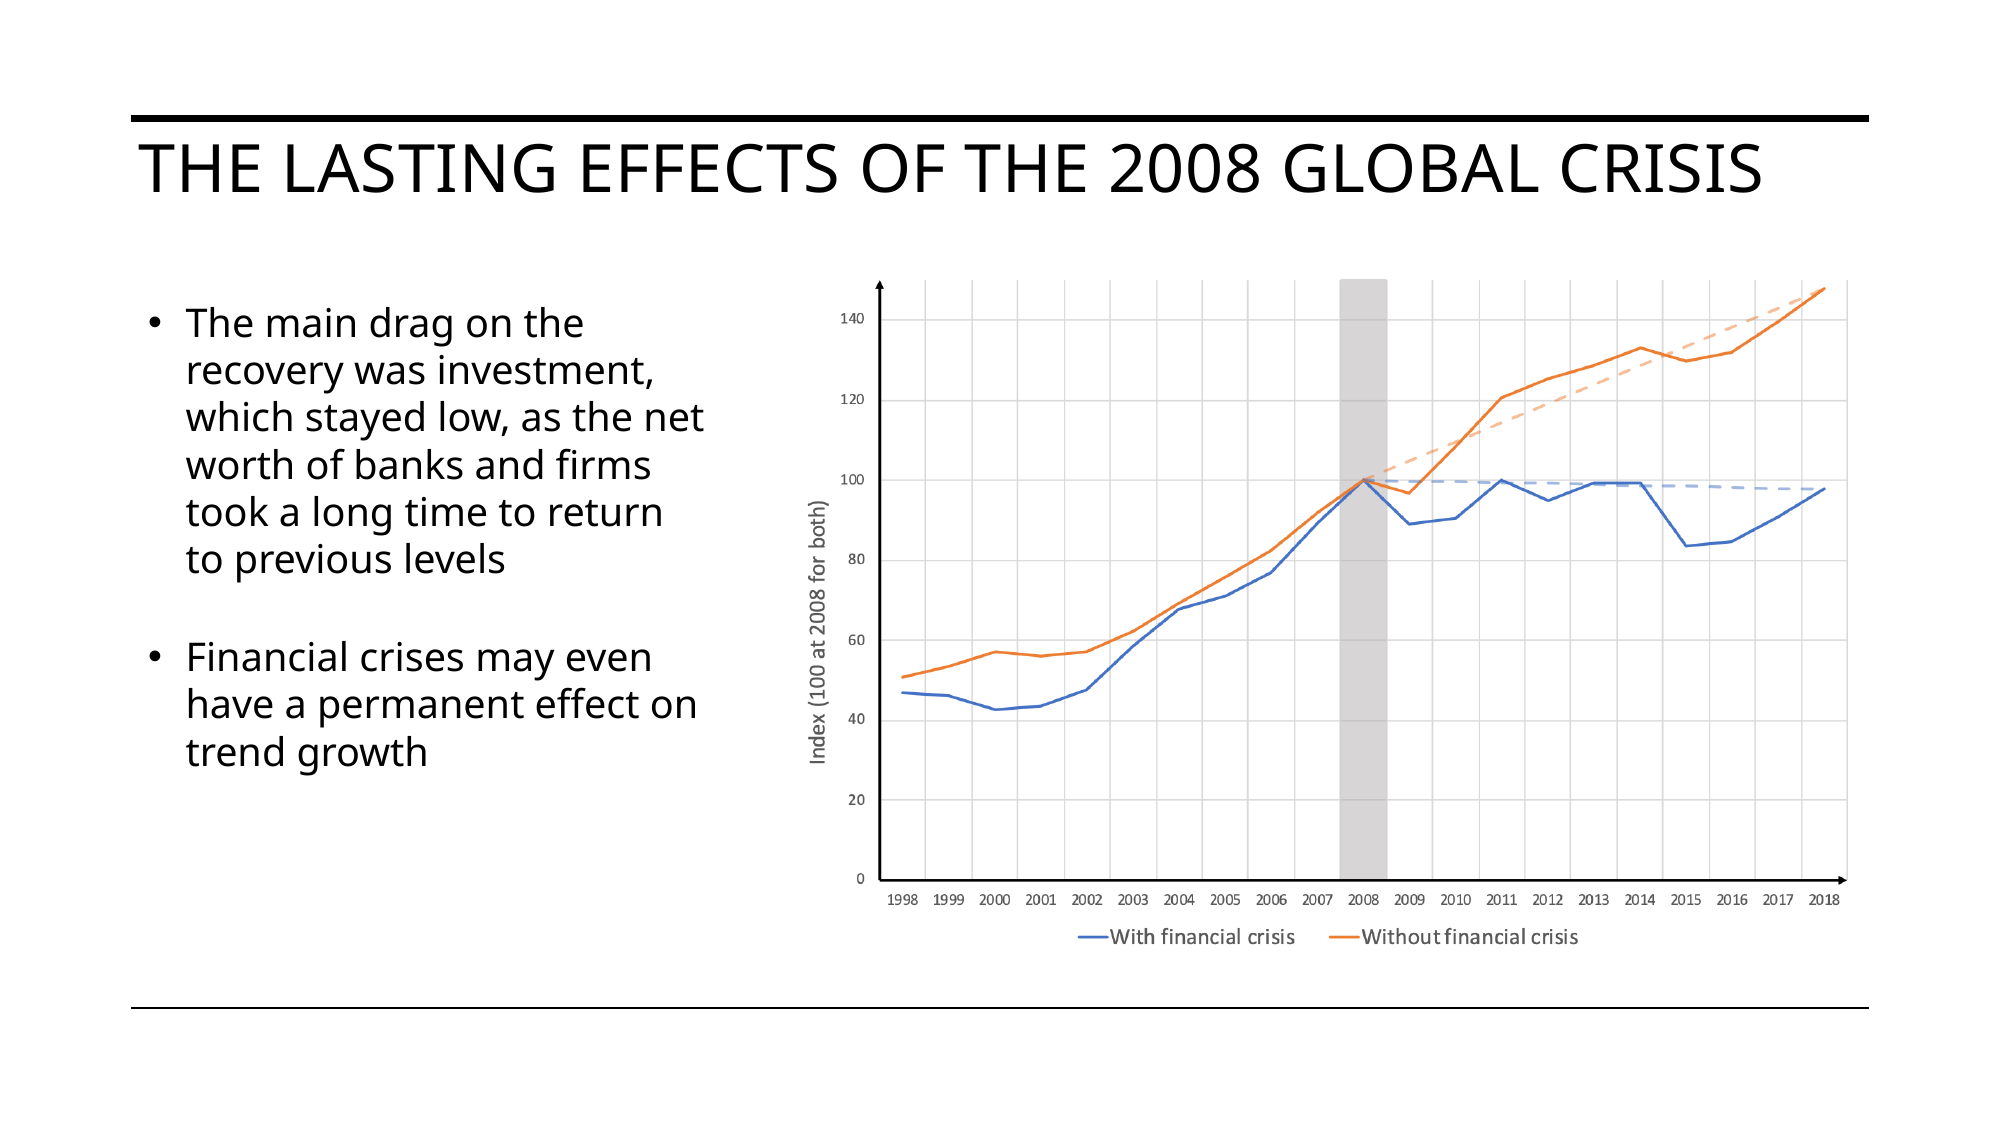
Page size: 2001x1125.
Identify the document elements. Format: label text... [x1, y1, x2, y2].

title The lasting effects of the 2008 global crisis [123, 117, 1849, 336]
list The main drag on the recovery was investment, which stayed low, as the net worth of banks and firms took a long time to return to previous levels Financial crises may even have a permanent effect on trend growth [133, 290, 728, 1007]
picture [796, 259, 1854, 953]
